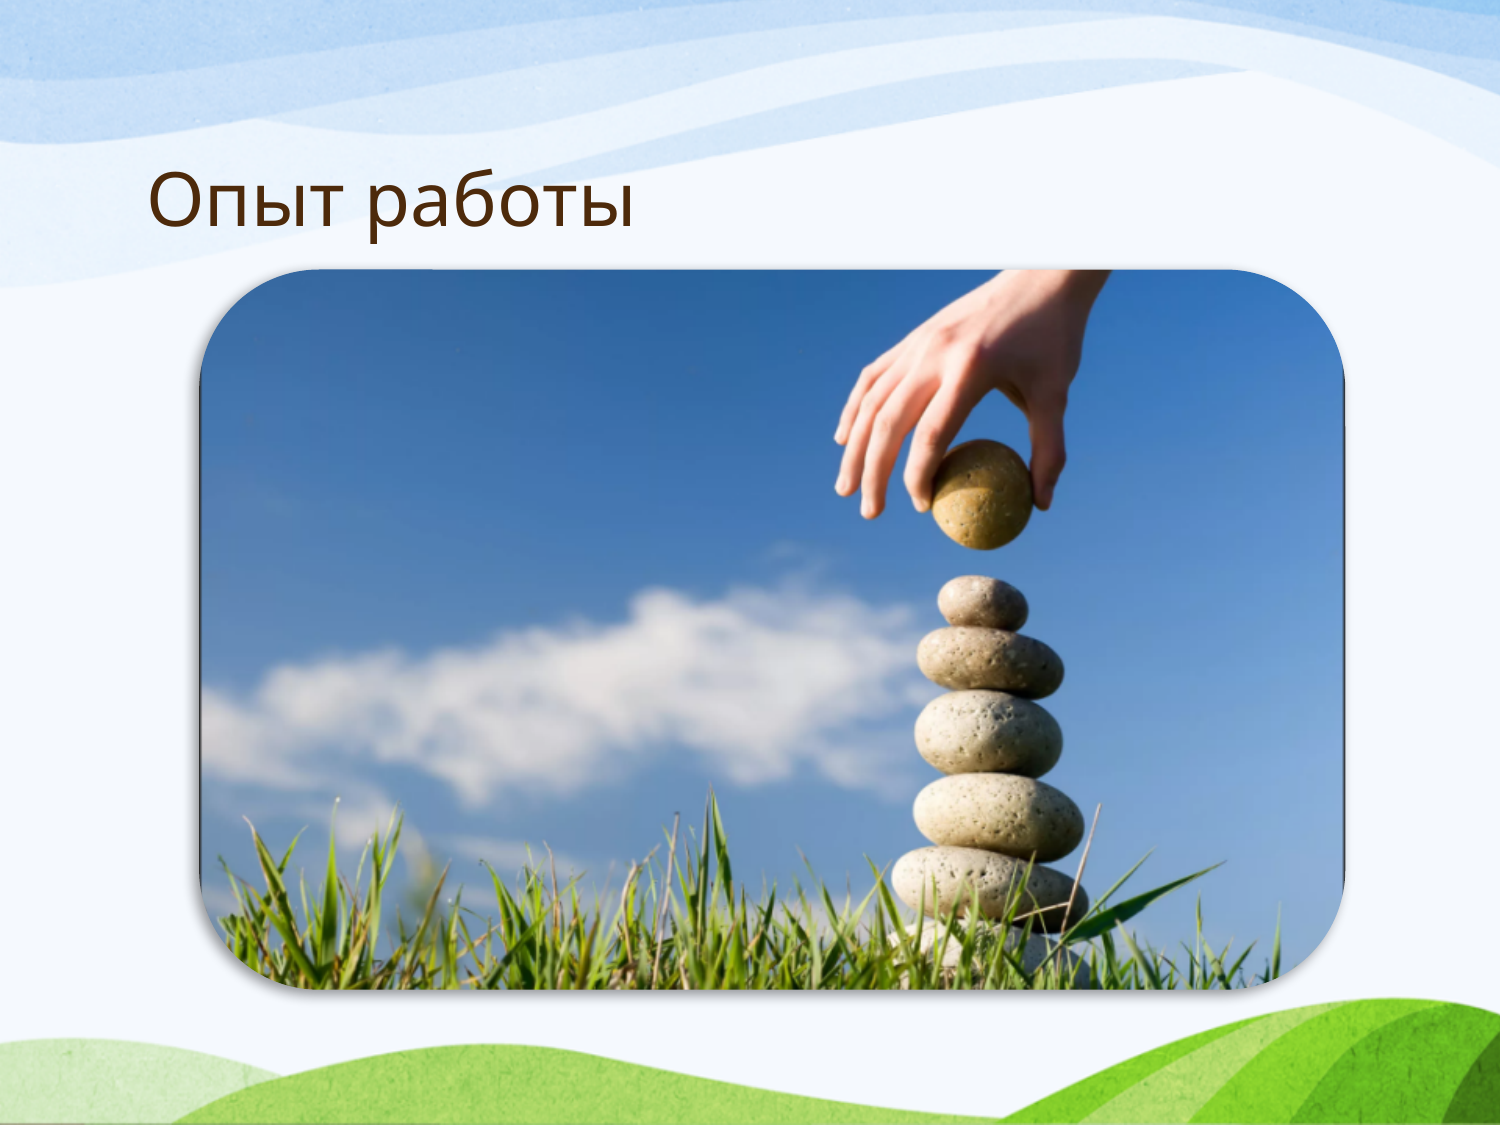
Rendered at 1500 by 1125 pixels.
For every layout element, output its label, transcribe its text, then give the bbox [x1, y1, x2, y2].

title Опыт работы [131, 50, 1369, 250]
picture [0, 0, 1500, 1125]
